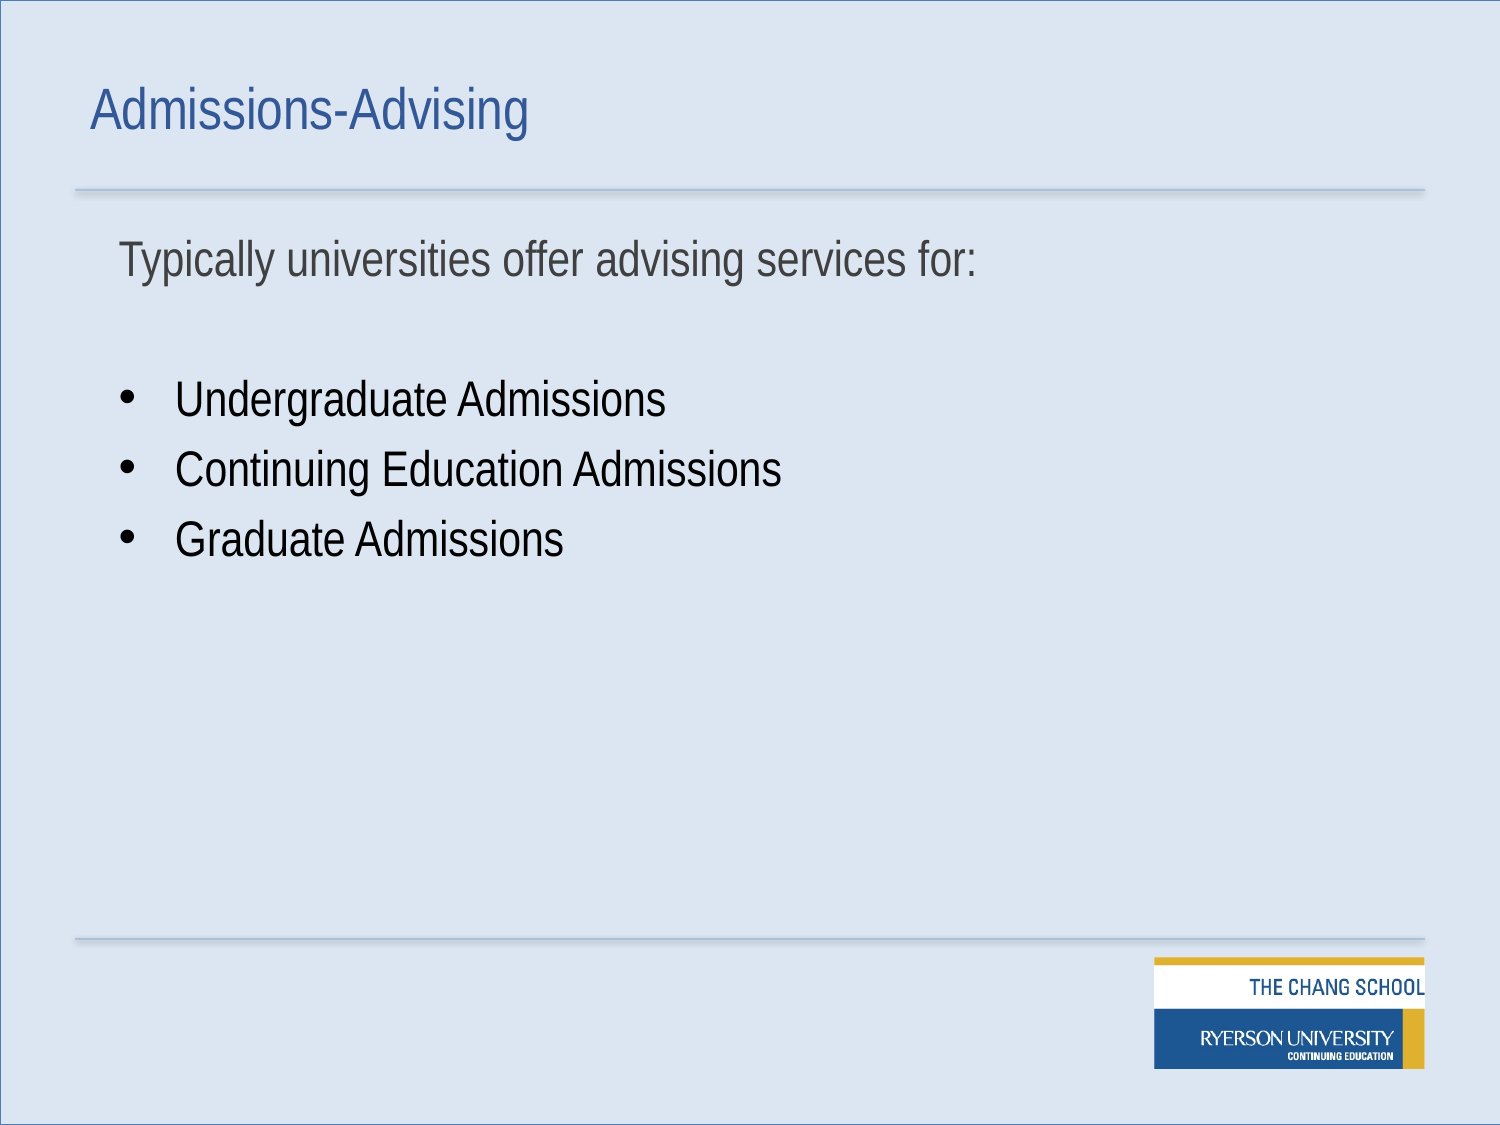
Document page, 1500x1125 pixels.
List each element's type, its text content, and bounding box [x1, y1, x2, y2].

list Typically universities offer advising services for: Undergraduate Admissions Continuing Education Admissions Graduate Admissions [103, 218, 1454, 875]
title Admissions-Advising [74, 44, 1426, 169]
picture [1154, 957, 1425, 1069]
